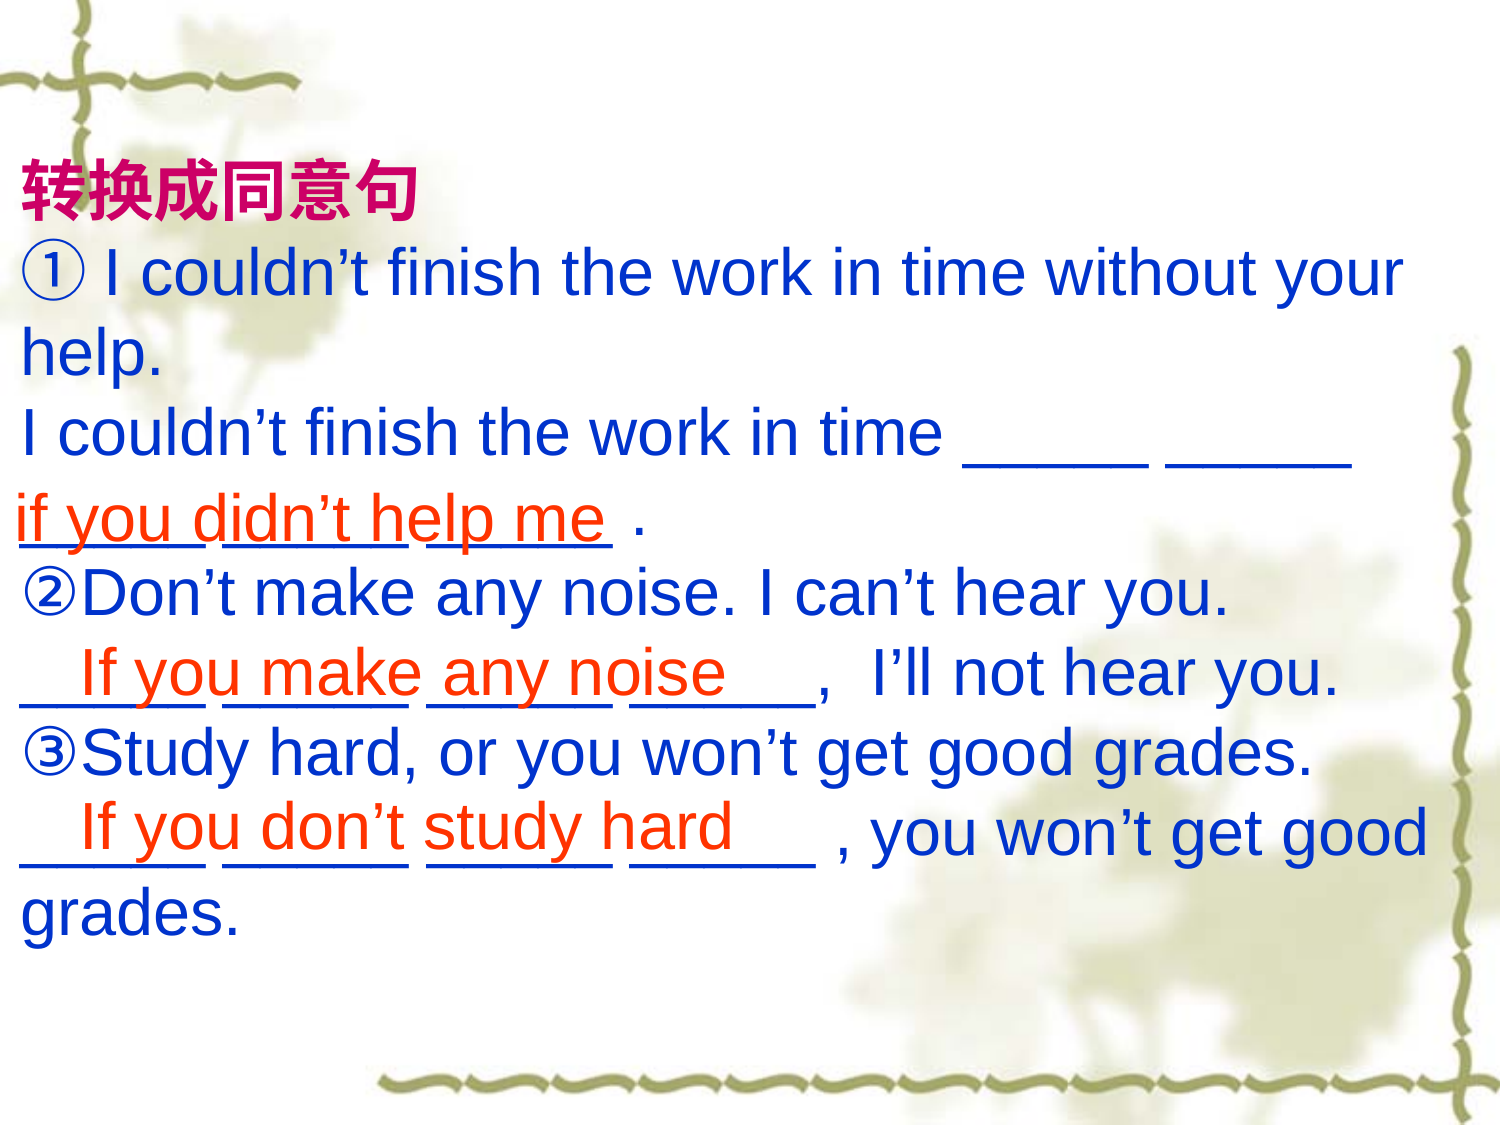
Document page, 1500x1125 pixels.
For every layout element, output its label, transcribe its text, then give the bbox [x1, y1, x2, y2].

text_box If you make any noise [64, 621, 774, 717]
text_box if you didn’t help me [0, 467, 709, 563]
text_box If you don’t study hard [64, 775, 769, 870]
picture [0, 0, 1500, 467]
text_box 转换成同意句 ①I couldn’t finish the work in time without your help. I couldn’t finish the work in time _____ _____ _____ _____ _____ . ②Don’t make any noise. I can’t hear you. _____ _____ _____ _____, I’ll not hear you. ③Study hard, or you won’t get good grades. _____ _____ _____ _____ , you won’t get good grades. [5, 141, 1500, 1037]
picture [0, 563, 1500, 1125]
